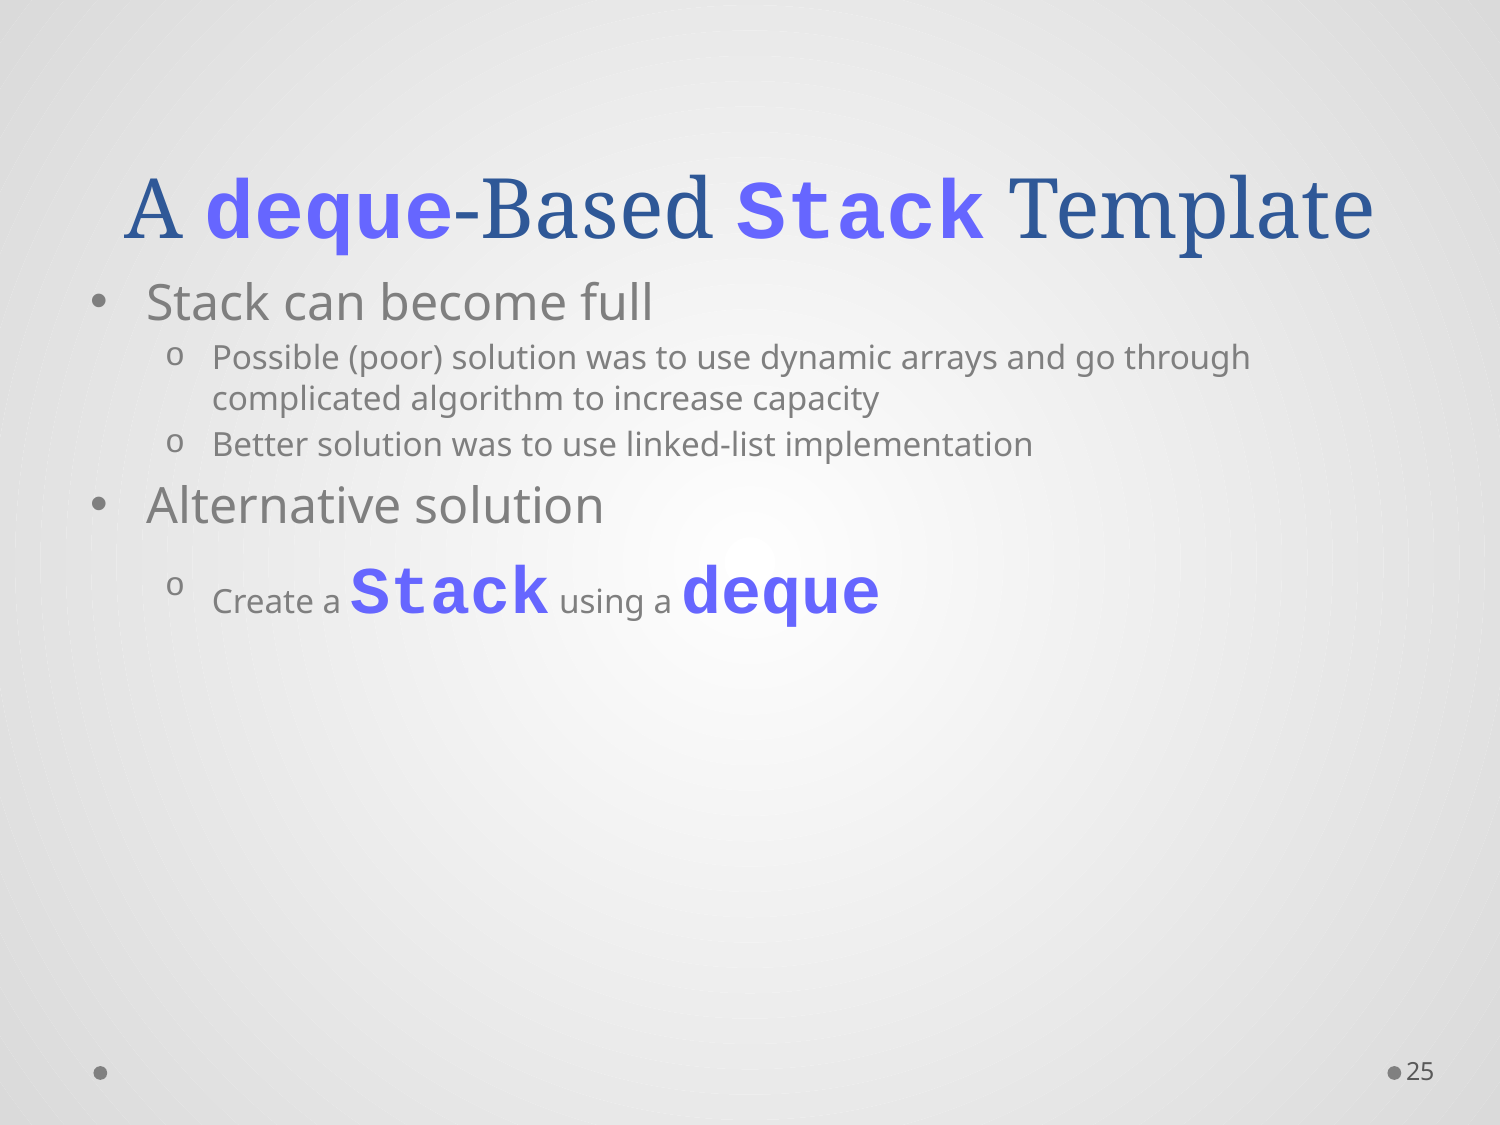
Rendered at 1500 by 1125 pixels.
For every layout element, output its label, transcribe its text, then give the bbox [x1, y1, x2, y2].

list Stack can become full Possible (poor) solution was to use dynamic arrays and go through complicated algorithm to increase capacity Better solution was to use linked-list implementation Alternative solution Create a Stack using a deque [75, 262, 1425, 1005]
slide_number 25 [1401, 1042, 1494, 1103]
title A deque-Based Stack Template [75, 0, 1425, 262]
